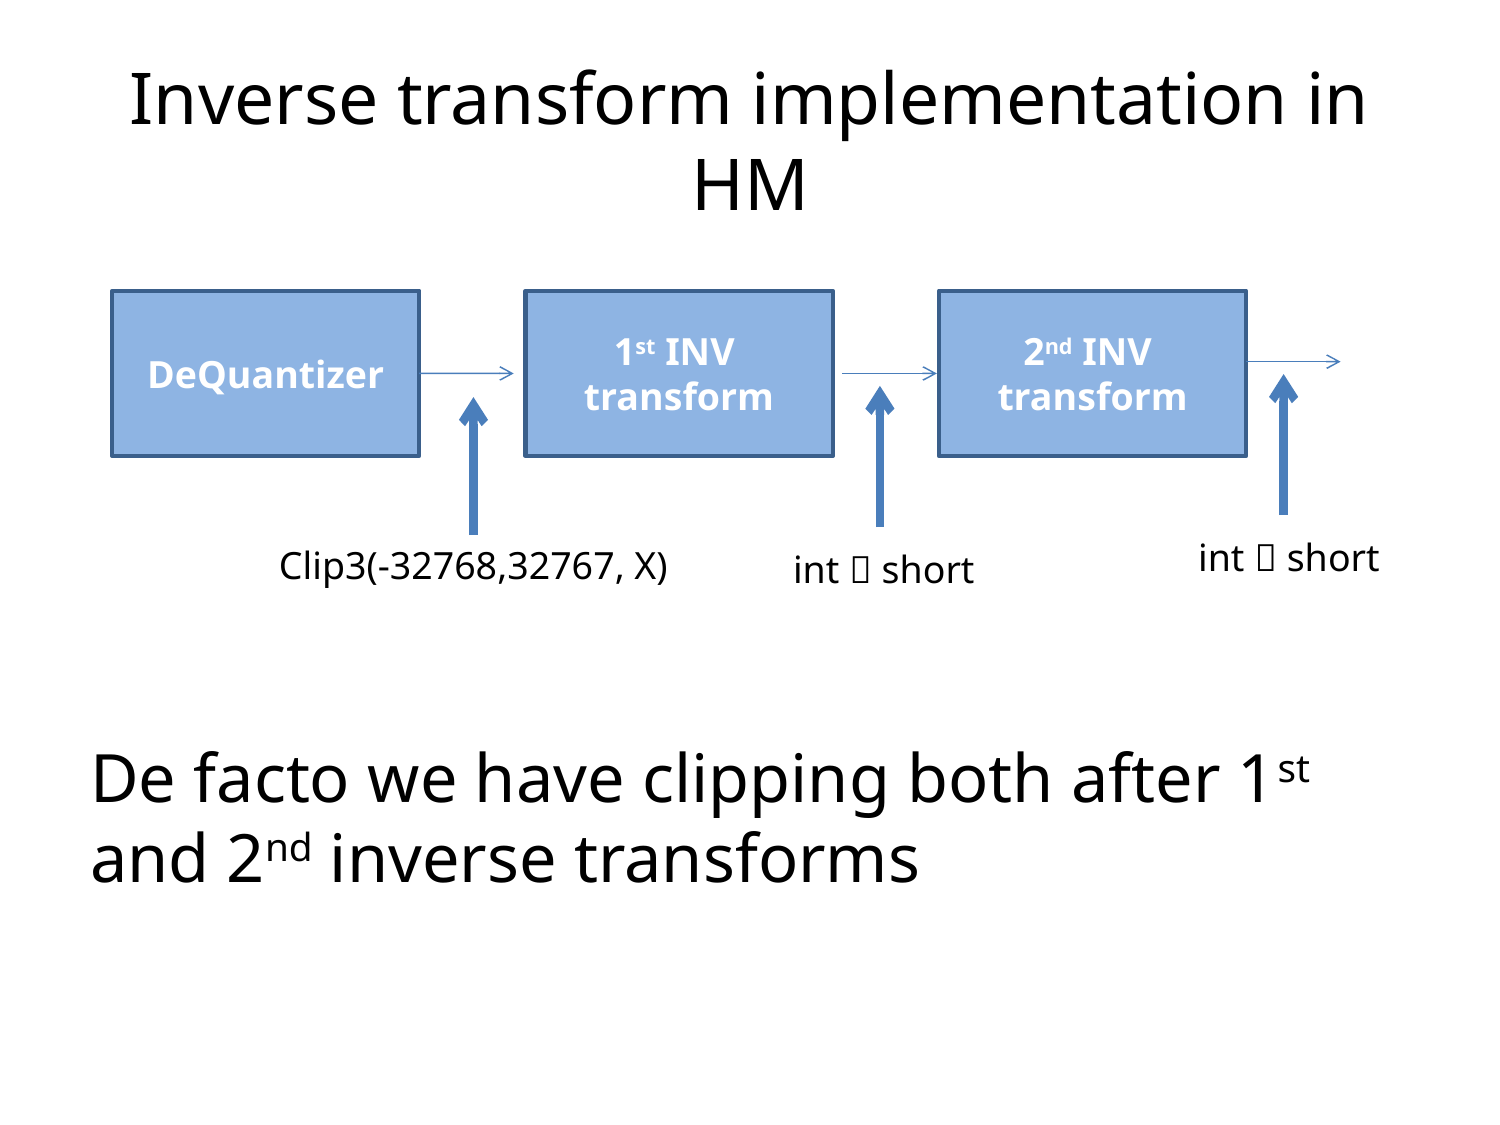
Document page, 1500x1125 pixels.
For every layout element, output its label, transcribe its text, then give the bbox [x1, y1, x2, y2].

text_box DeQuantizer [110, 289, 421, 458]
title Inverse transform implementation in HM [75, 45, 1425, 233]
text_box int  short [778, 538, 990, 598]
text_box Clip3(-32768,32767, X) [264, 534, 683, 595]
text_box 1st INV transform [523, 289, 835, 458]
text_box 2nd INV transform [937, 289, 1248, 458]
list De facto we have clipping both after 1st and 2nd inverse transforms [75, 727, 1376, 917]
text_box int  short [1183, 527, 1395, 587]
